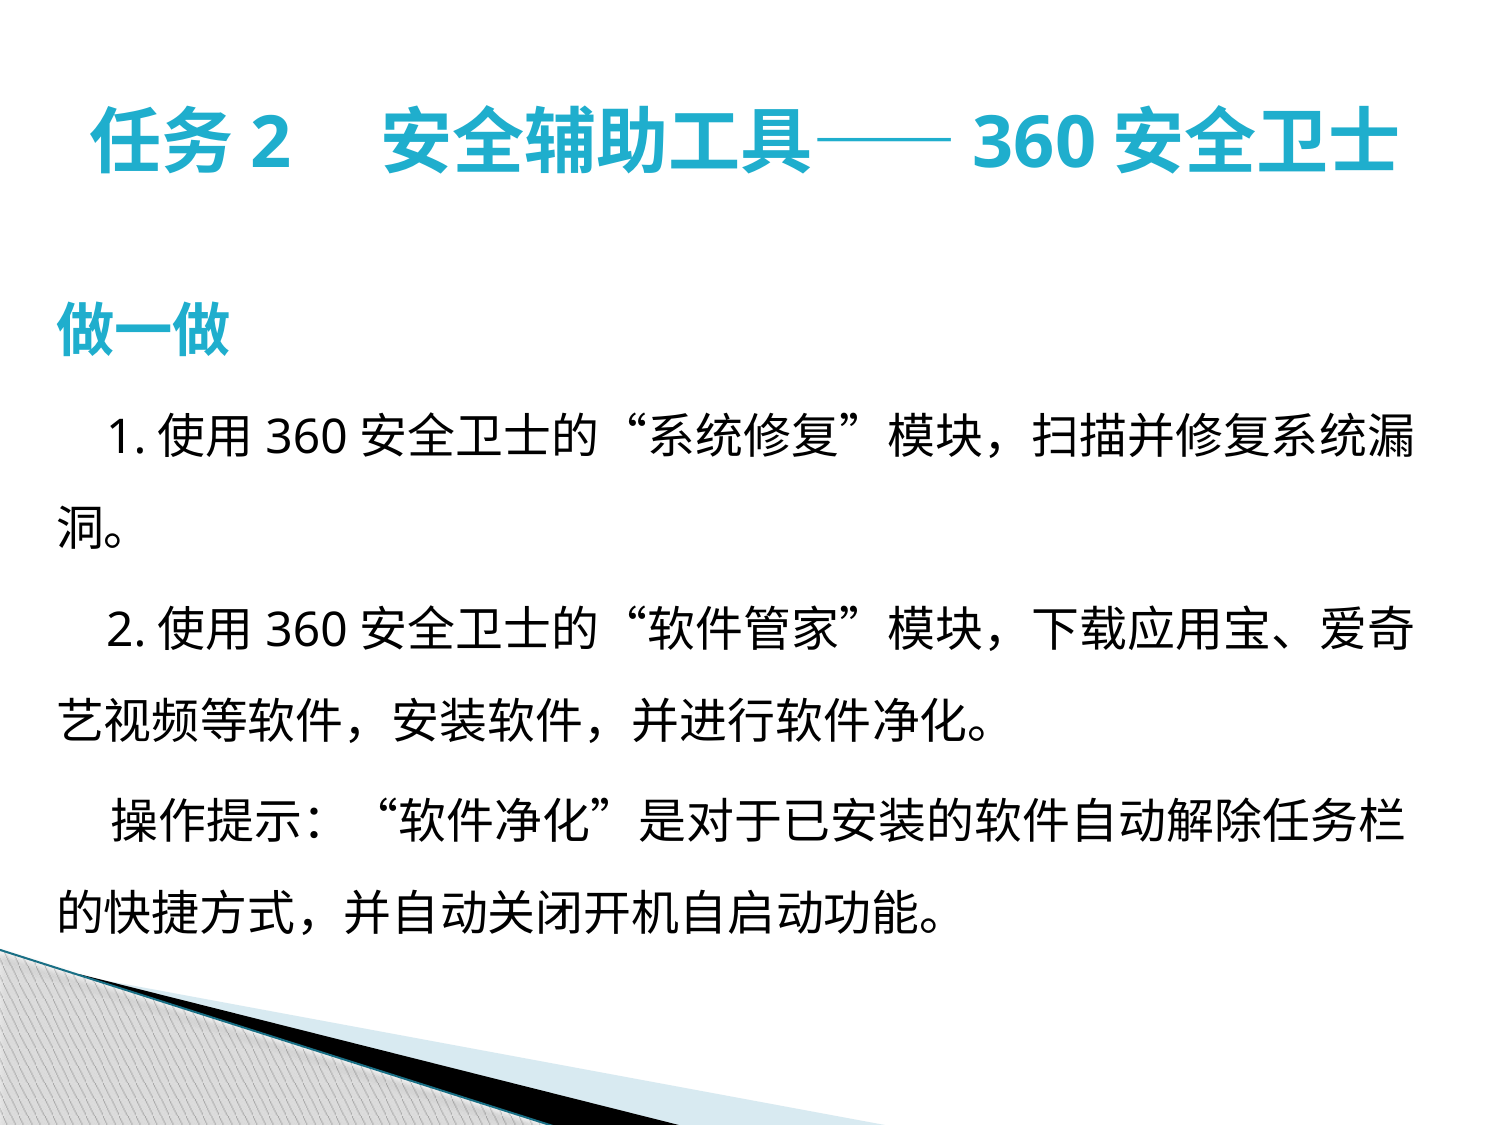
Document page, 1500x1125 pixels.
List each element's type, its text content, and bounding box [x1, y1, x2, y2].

list 做一做 1.使用360安全卫士的“系统修复”模块，扫描并修复系统漏洞。 2.使用360安全卫士的“软件管家”模块，下载应用宝、爱奇艺视频等软件，安装软件，并进行软件净化。 操作提示：“软件净化”是对于已安装的软件自动解除任务栏的快捷方式，并自动关闭开机自启动功能。 [41, 243, 1436, 1012]
title 任务2 安全辅助工具——360安全卫士 [75, 45, 1425, 233]
